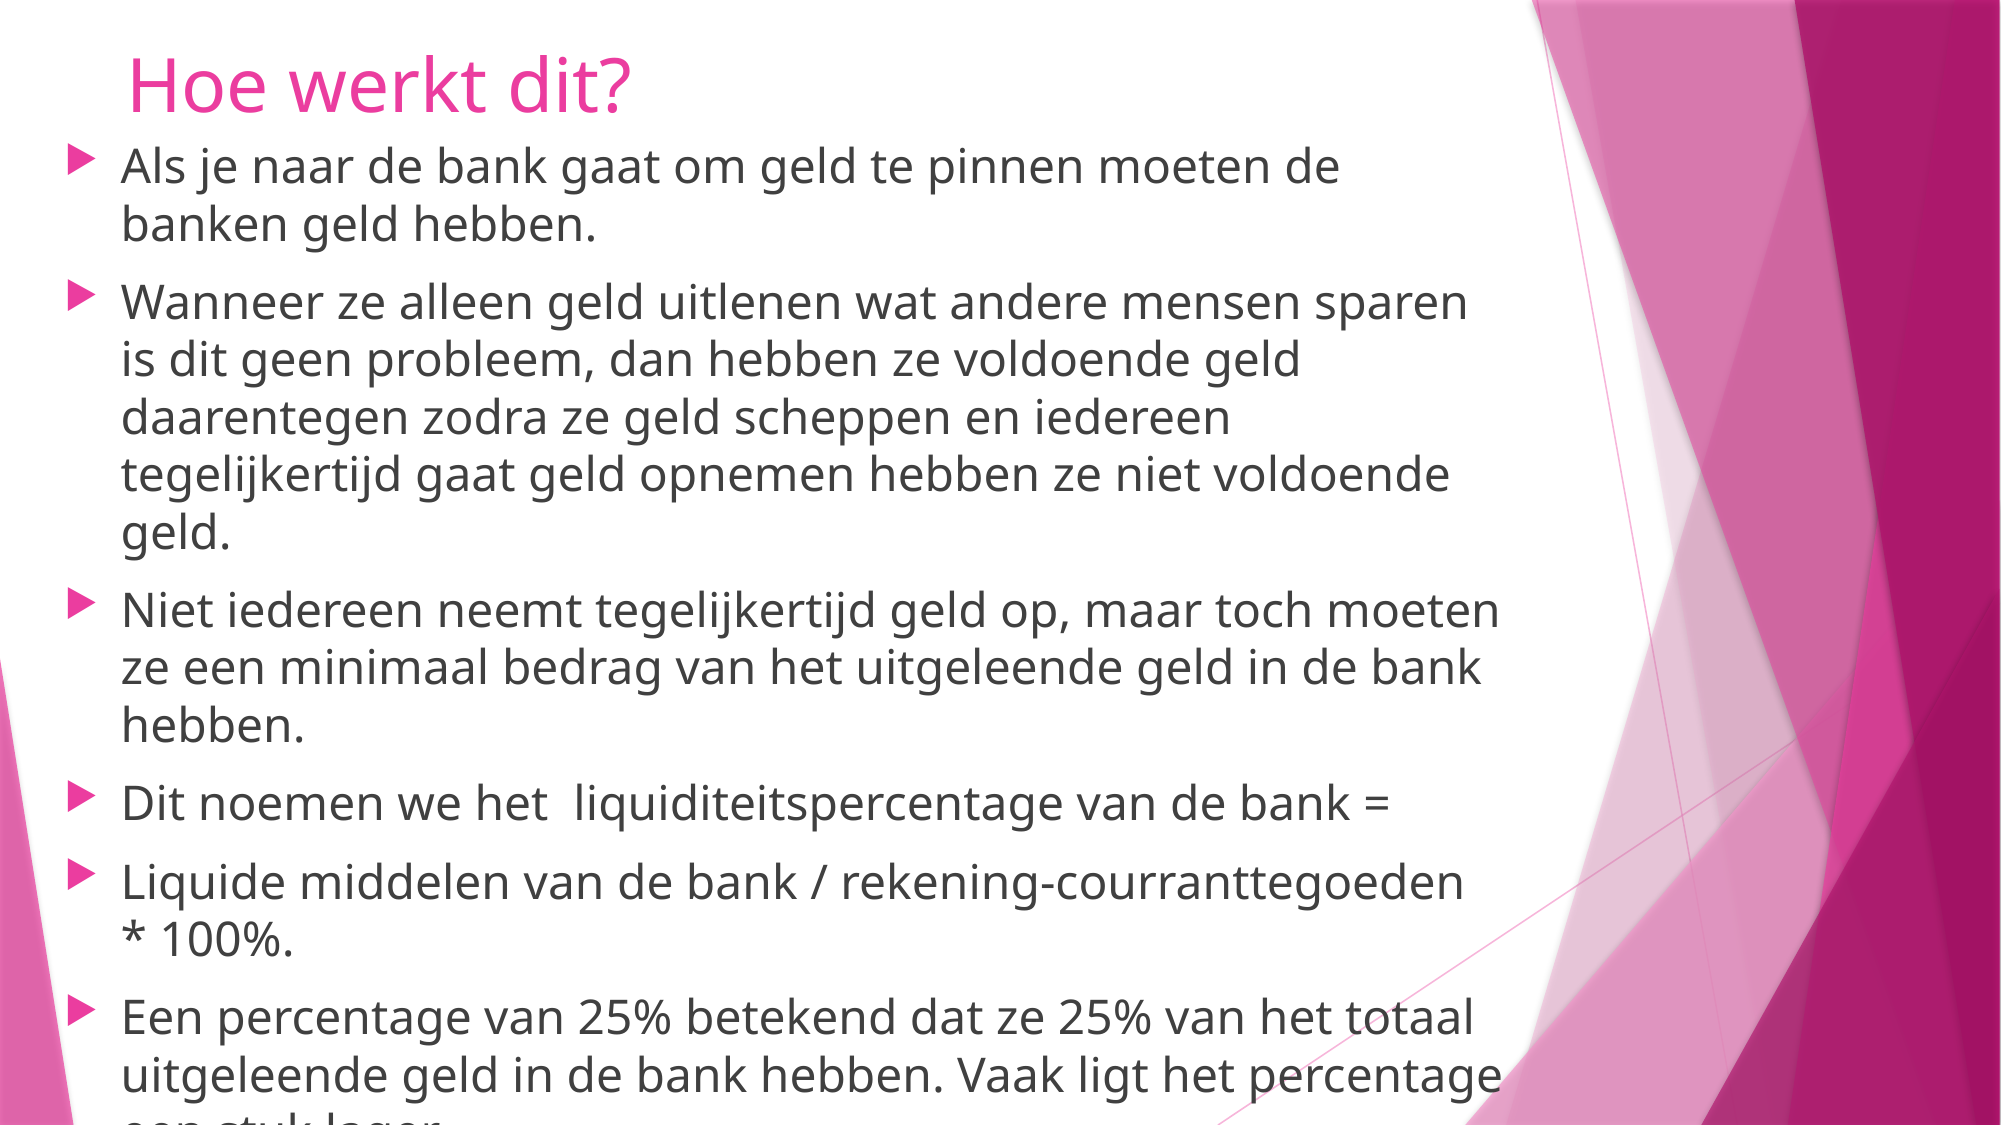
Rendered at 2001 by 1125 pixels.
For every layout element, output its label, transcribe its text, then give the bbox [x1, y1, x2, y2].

list Als je naar de bank gaat om geld te pinnen moeten de banken geld hebben. Wanneer ze alleen geld uitlenen wat andere mensen sparen is dit geen probleem, dan hebben ze voldoende geld daarentegen zodra ze geld scheppen en iedereen tegelijkertijd gaat geld opnemen hebben ze niet voldoende geld. Niet iedereen neemt tegelijkertijd geld op, maar toch moeten ze een minimaal bedrag van het uitgeleende geld in de bank hebben. Dit noemen we het liquiditeitspercentage van de bank = Liquide middelen van de bank / rekening-courranttegoeden * 100%. Een percentage van 25% betekend dat ze 25% van het totaal uitgeleende geld in de bank hebben. Vaak ligt het percentage een stuk lager. [49, 128, 1522, 991]
title Hoe werkt dit? [111, 29, 1522, 128]
